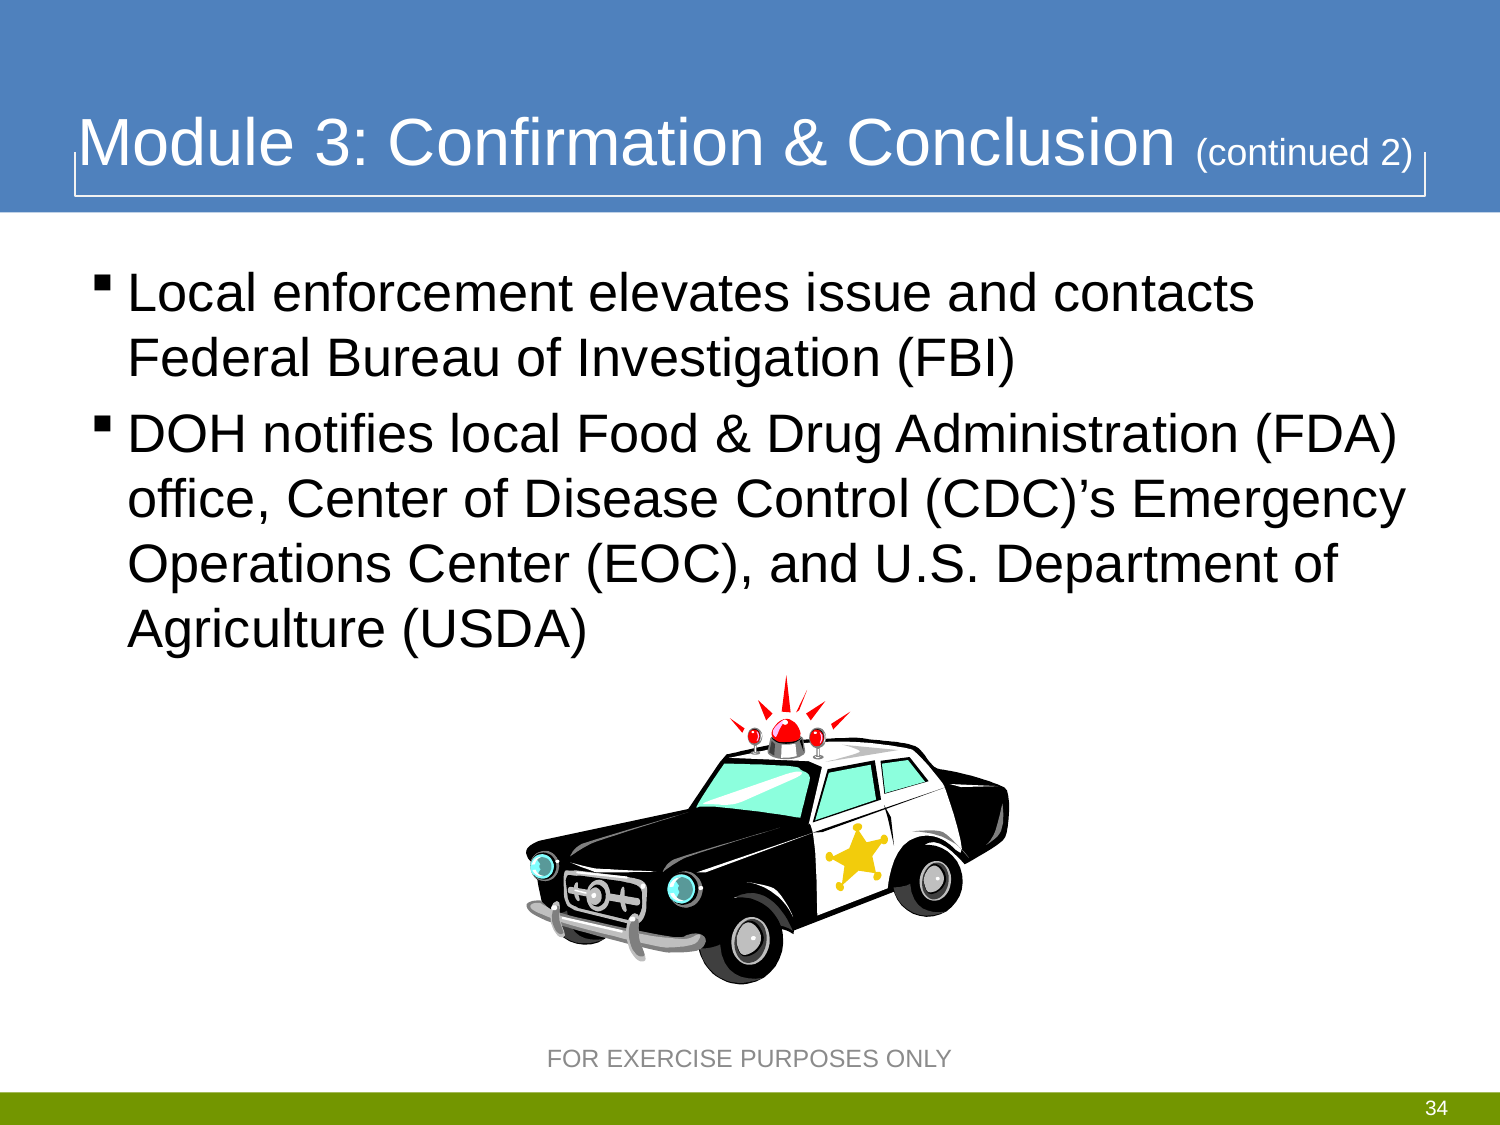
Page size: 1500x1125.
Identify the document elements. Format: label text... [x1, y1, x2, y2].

list Local enforcement elevates issue and contacts Federal Bureau of Investigation (FBI) DOH notifies local Food & Drug Administration (FDA) office, Center of Disease Control (CDC)’s Emergency Operations Center (EOC), and U.S. Department of Agriculture (USDA) [74, 249, 1426, 993]
title Module 3: Confirmation & Conclusion (continued 2) [62, 44, 1476, 233]
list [524, 674, 1013, 988]
footer FOR EXERCISE PURPOSES ONLY [512, 1042, 988, 1103]
